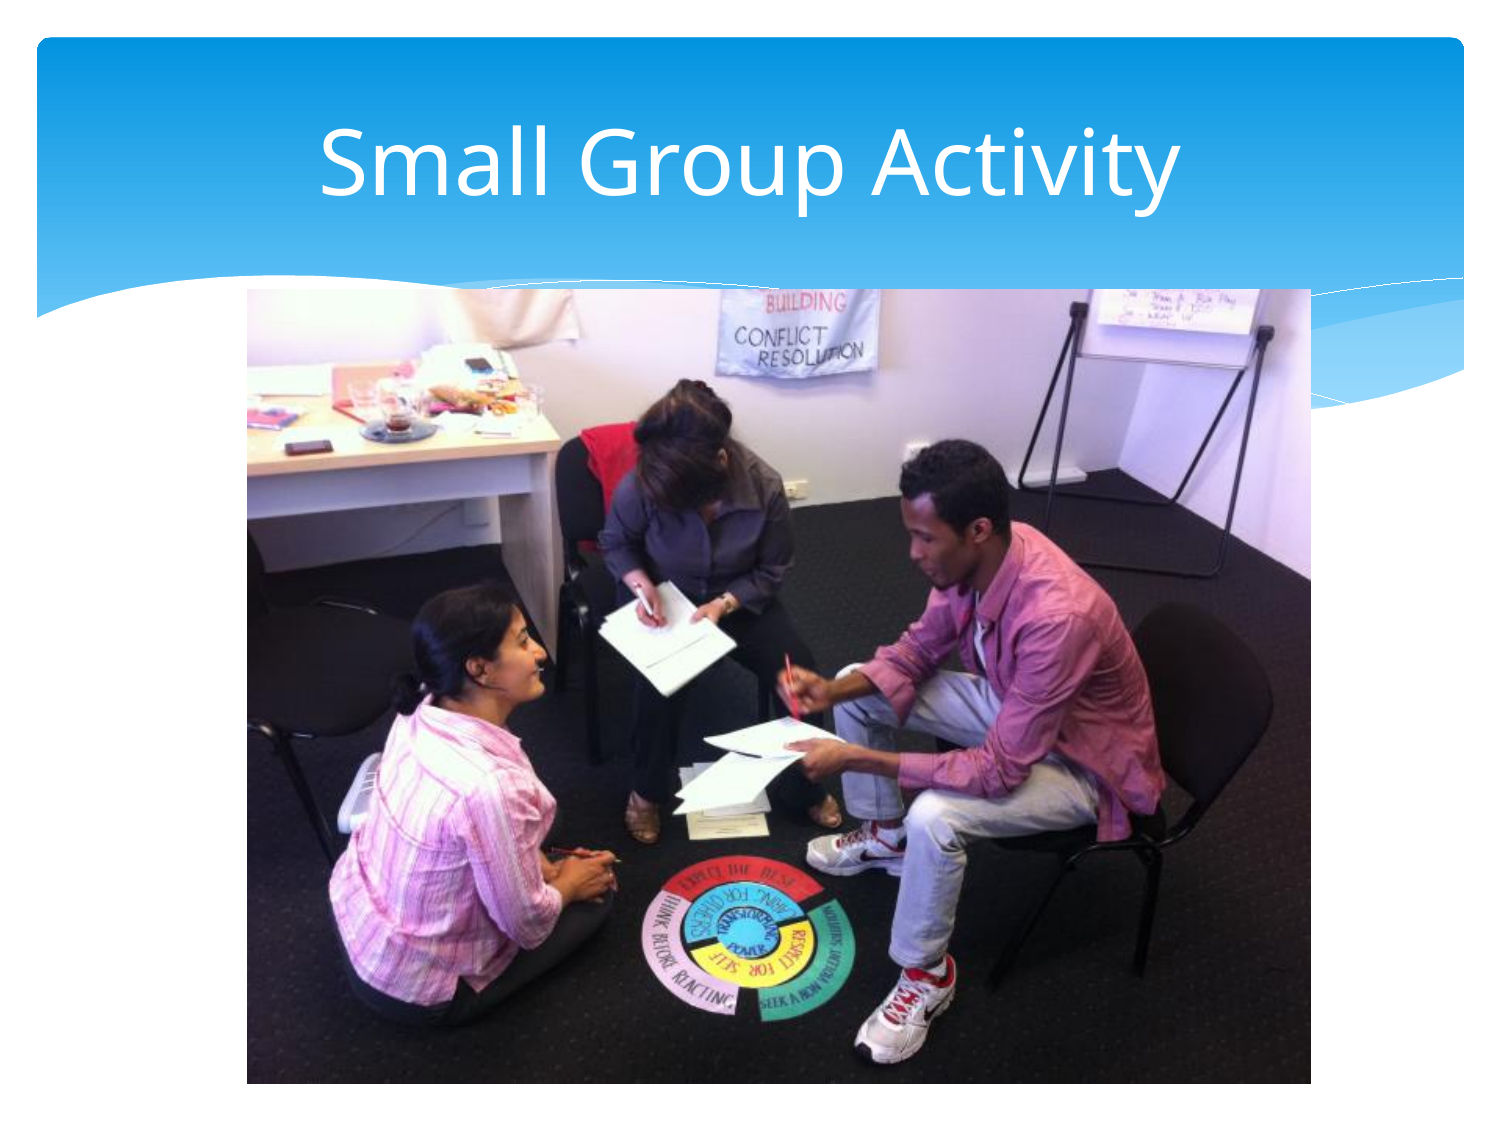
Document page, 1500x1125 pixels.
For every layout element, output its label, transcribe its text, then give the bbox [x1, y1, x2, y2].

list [247, 289, 1311, 1084]
title Small Group Activity [75, 55, 1425, 261]
